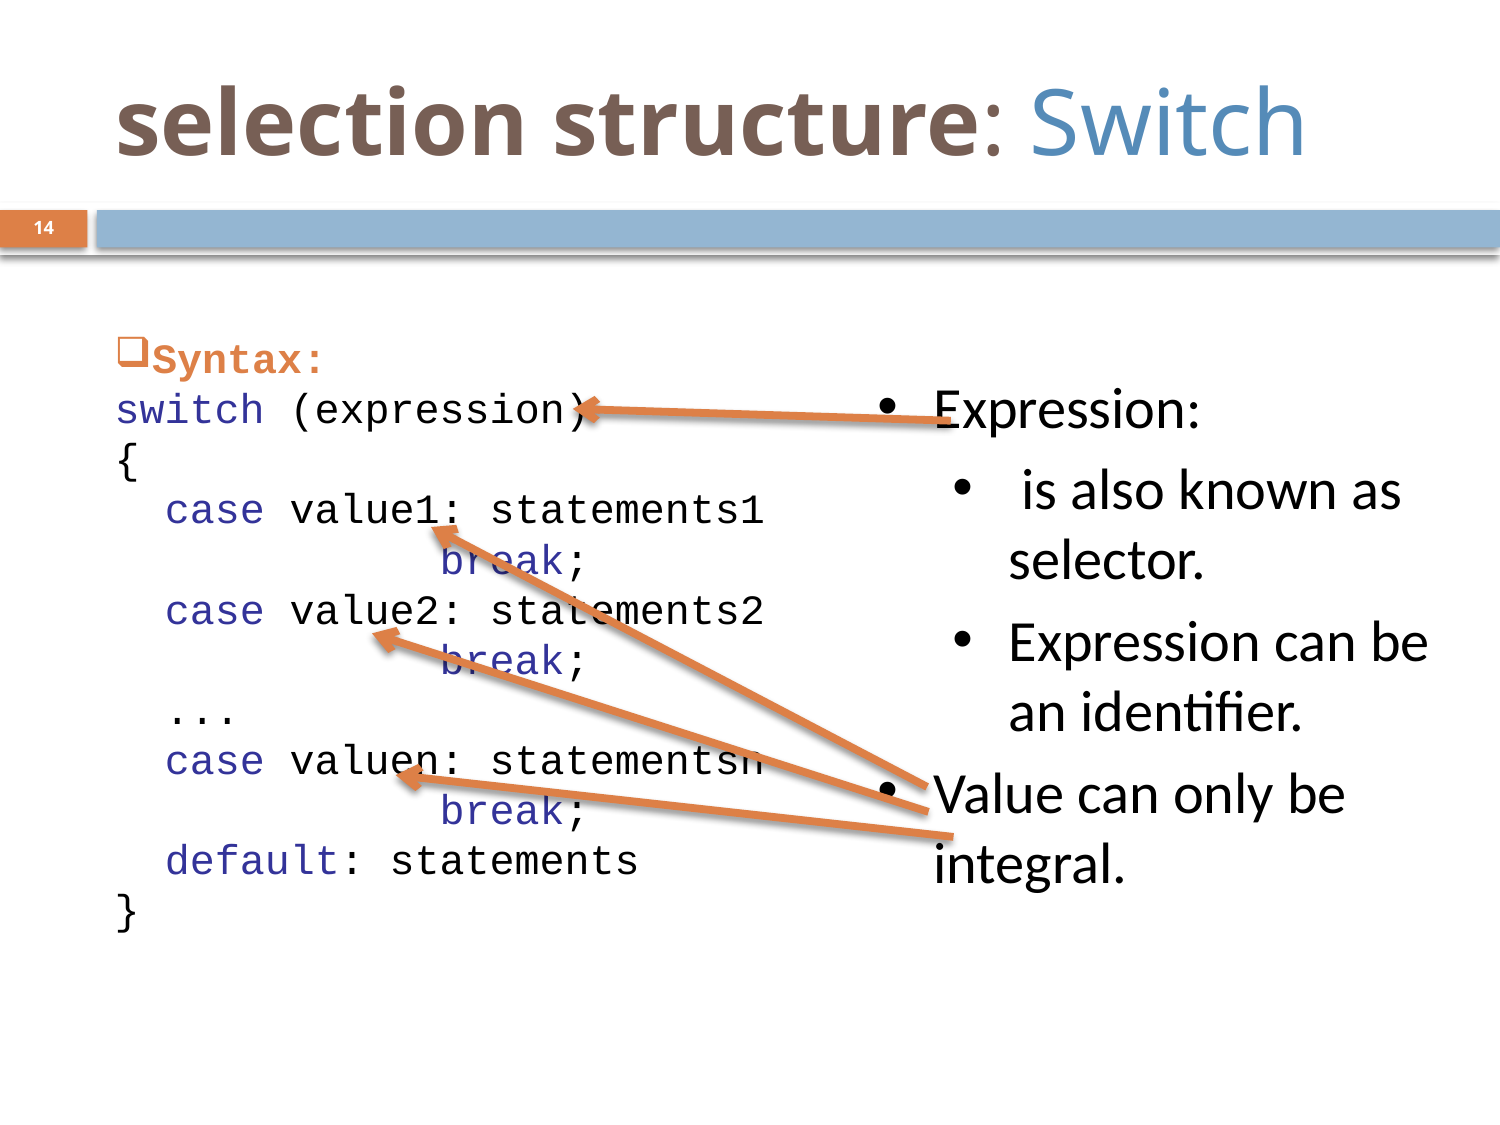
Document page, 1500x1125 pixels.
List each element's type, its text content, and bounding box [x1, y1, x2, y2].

title selection structure: Switch [100, 37, 1438, 200]
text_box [572, 408, 952, 421]
text_box Expression: is also known as selector. Expression can be an identifier. Value can only be integral. [862, 362, 1450, 1038]
slide_number 14 [0, 208, 88, 249]
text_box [371, 632, 929, 813]
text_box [430, 526, 928, 632]
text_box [395, 774, 954, 838]
text_box Syntax: switch (expression) { case value1: statements1 break; case value2: statements2 break; ... case valuen: statementsn break; default: statements } [99, 324, 849, 940]
